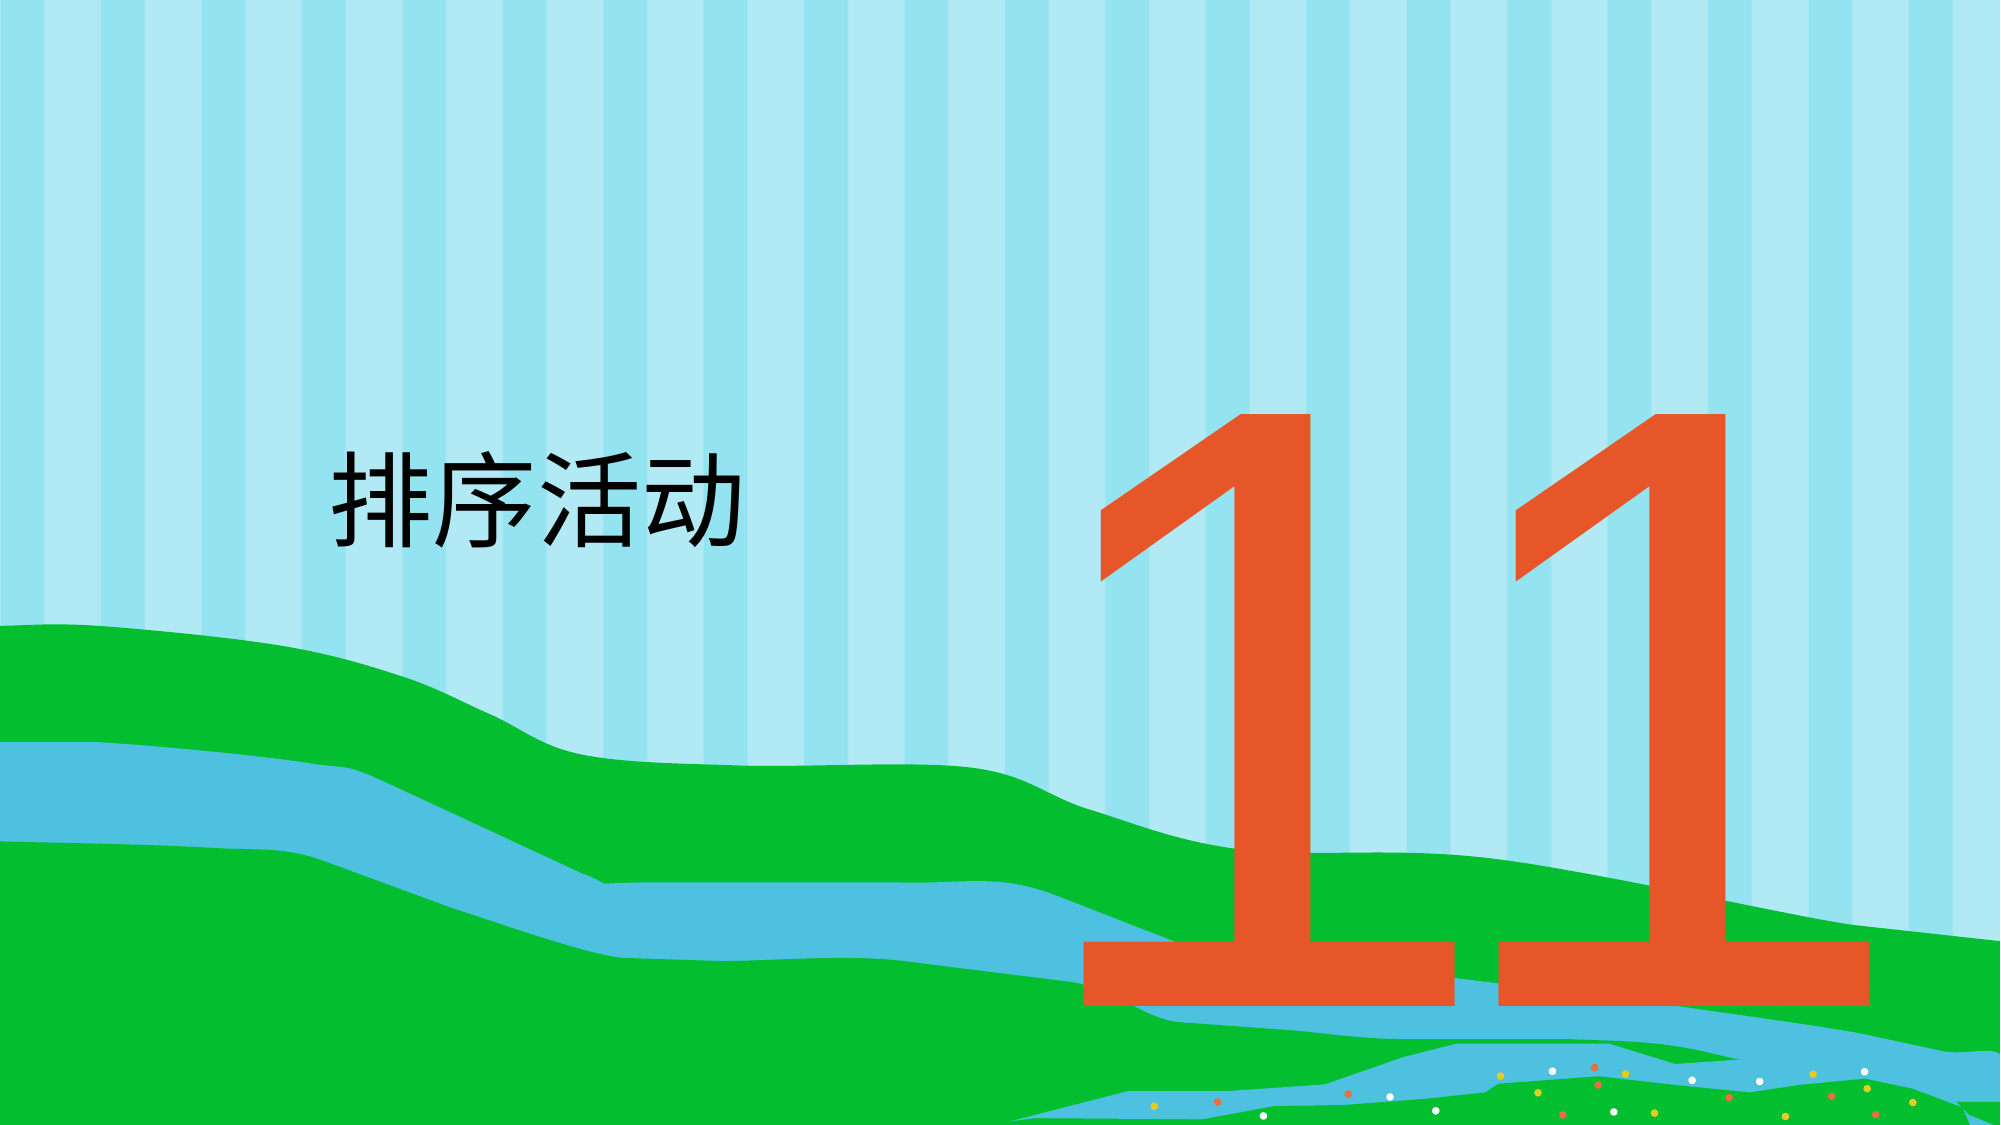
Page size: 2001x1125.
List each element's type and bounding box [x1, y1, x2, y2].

picture [0, 0, 2000, 1125]
text_box [1150, 1063, 1917, 1121]
